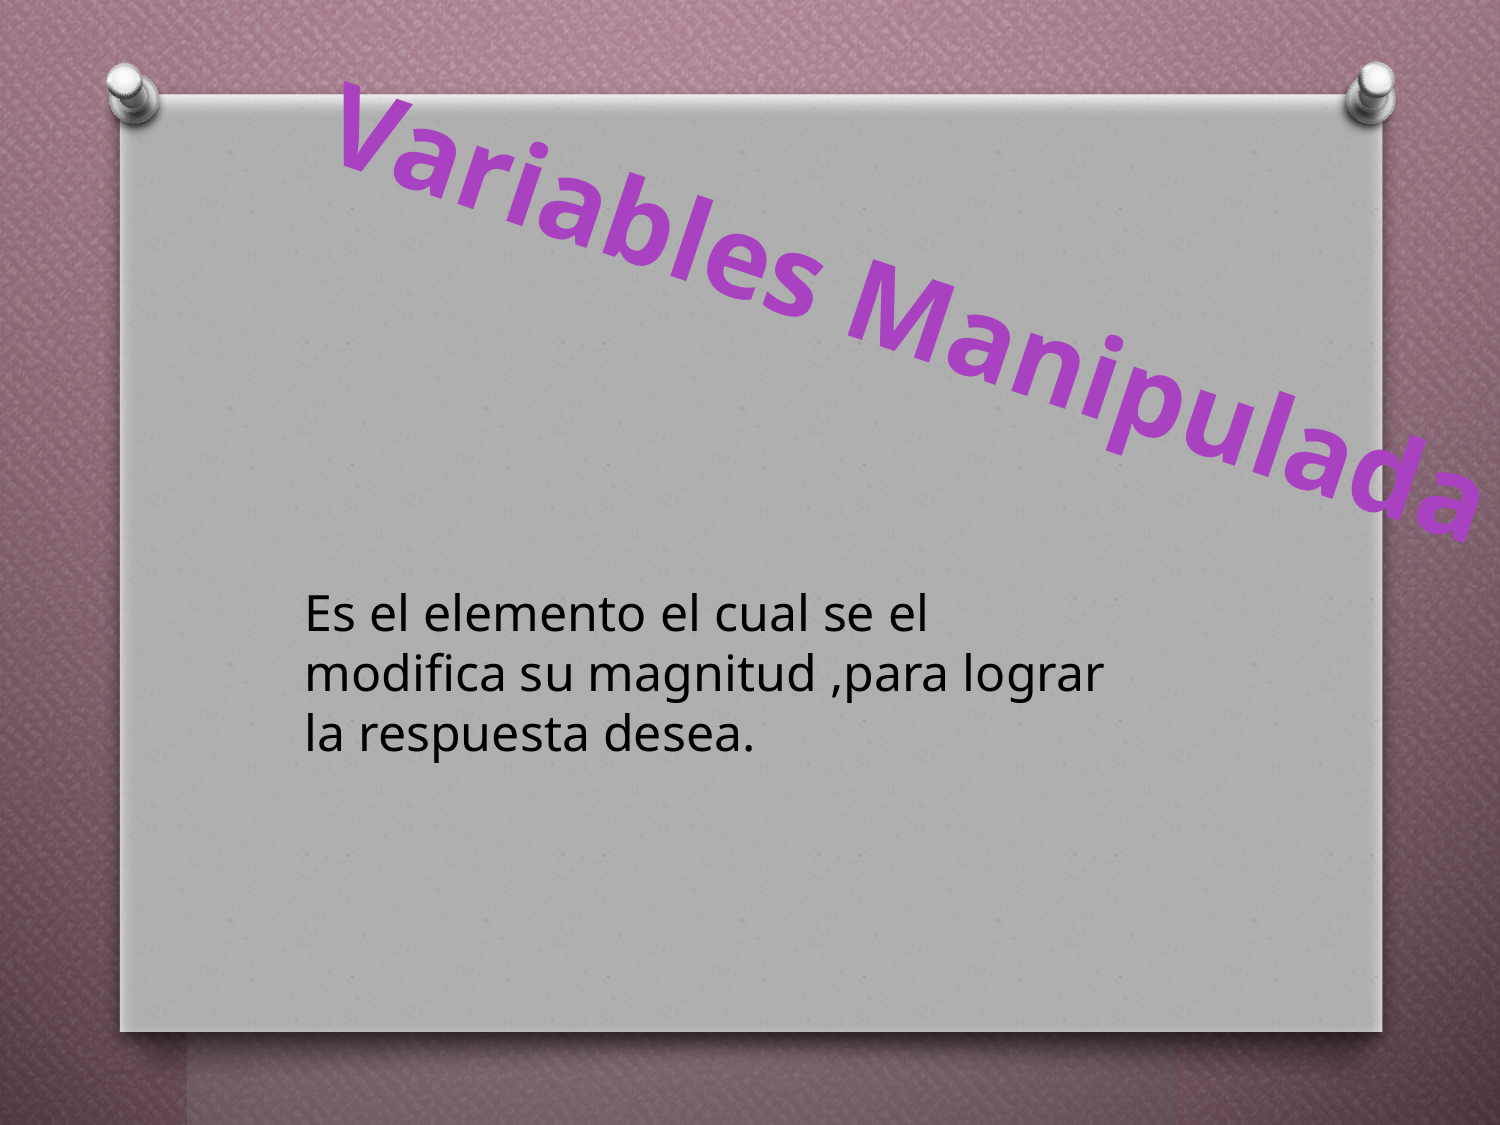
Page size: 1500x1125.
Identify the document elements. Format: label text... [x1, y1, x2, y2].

list Es el elemento el cual se el modifica su magnitud ,para lograr la respuesta desea. [289, 574, 1152, 762]
picture [75, 29, 198, 153]
text_box Variables Manipulada [294, 39, 1500, 581]
picture [1317, 35, 1439, 156]
